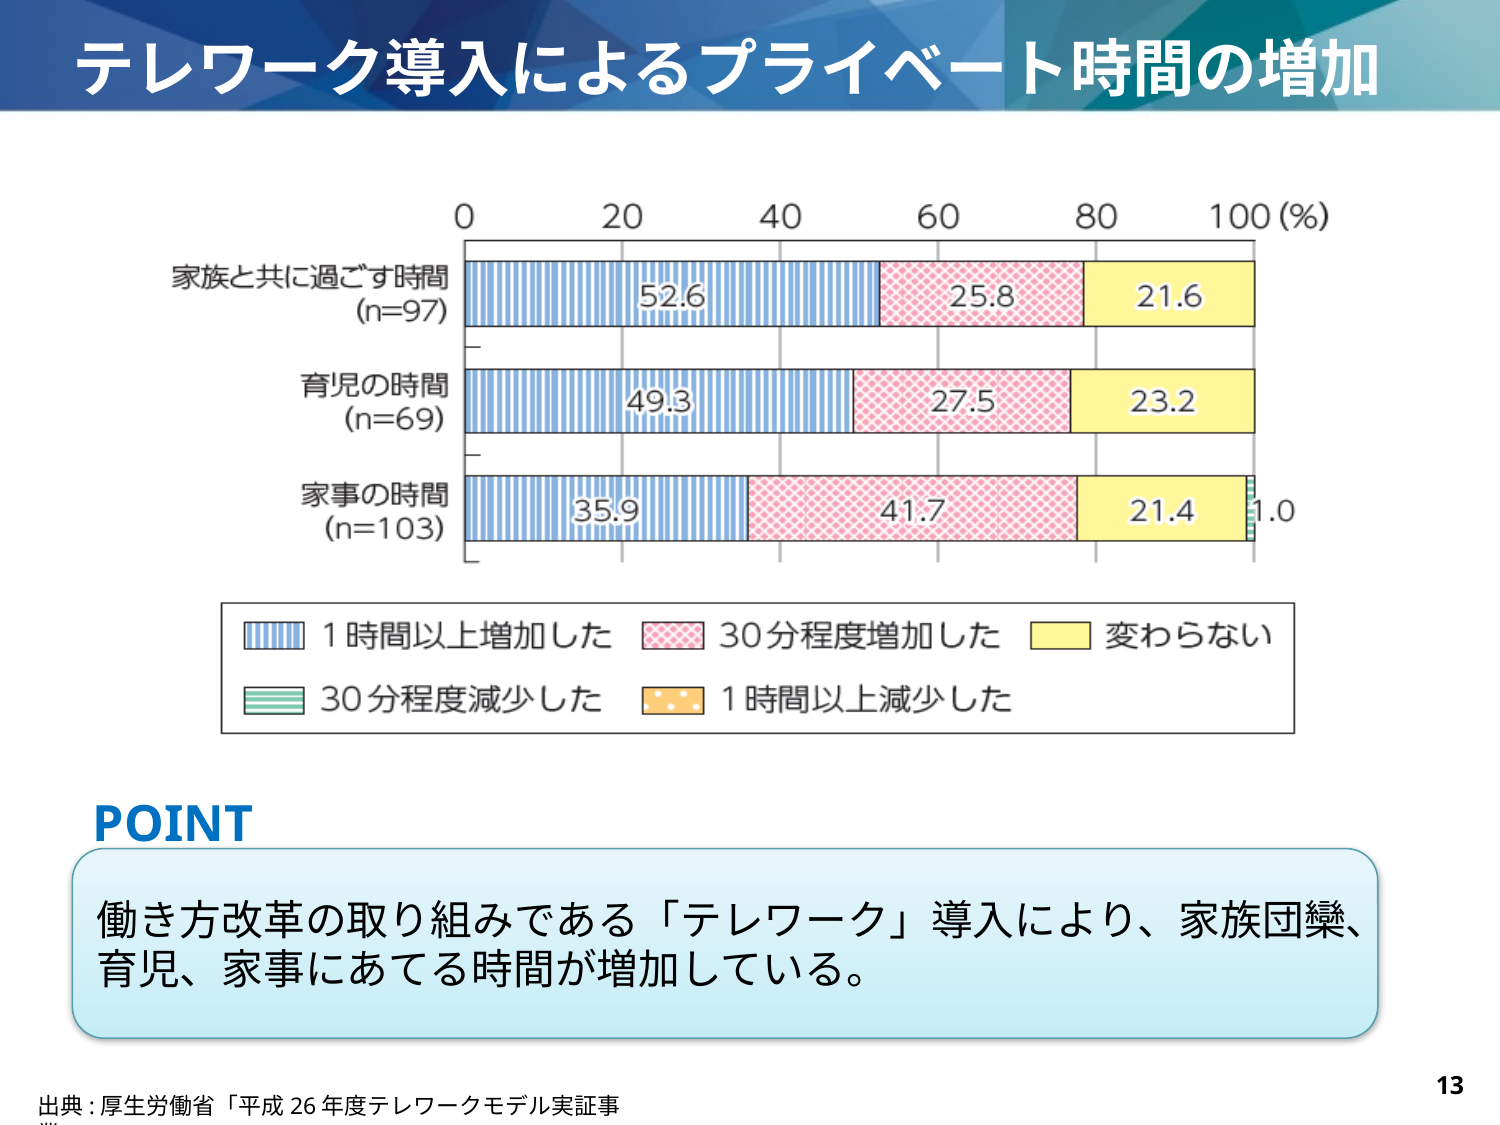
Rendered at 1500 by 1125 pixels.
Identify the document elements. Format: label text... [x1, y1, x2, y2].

text_box 出典:厚生労働省「平成26年度テレワークモデル実証事業」 [22, 1084, 639, 1125]
text_box 働き方改革の取り組みである「テレワーク」導入により、家族団欒、育児、家事にあてる時間が増加している。 [71, 847, 1379, 1039]
title テレワーク導入によるプライベート時間の増加 [57, 21, 1441, 89]
picture [0, 0, 1500, 1125]
text_box POINT [78, 784, 295, 859]
